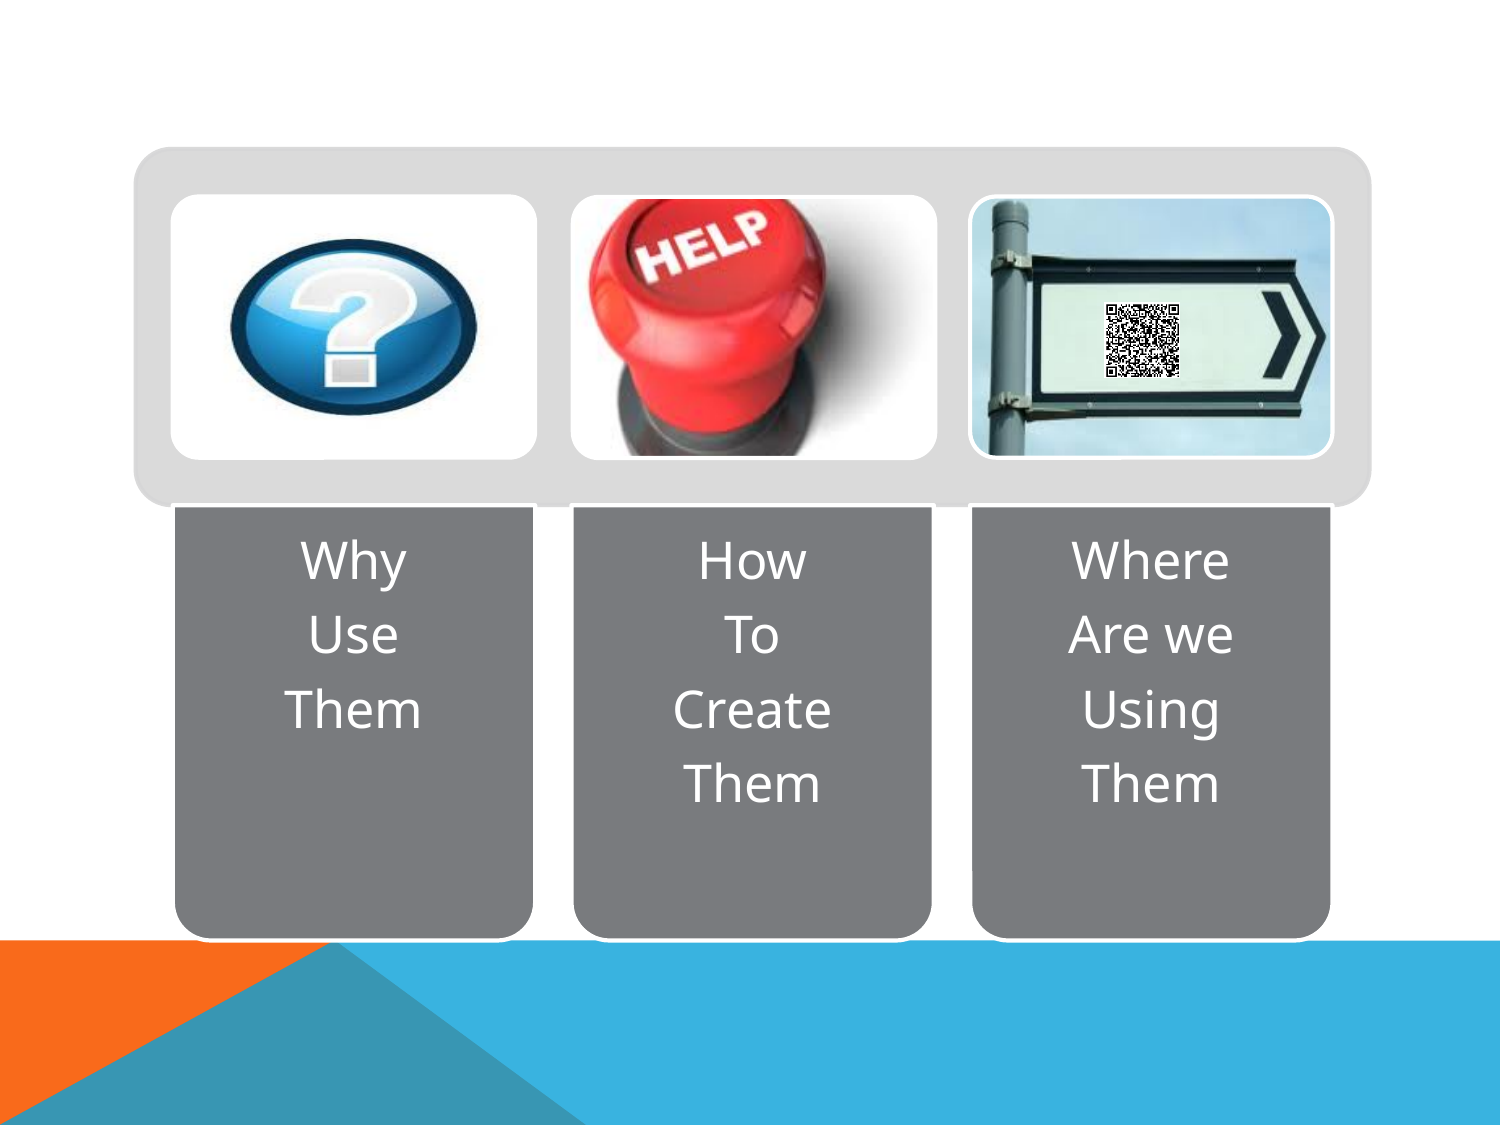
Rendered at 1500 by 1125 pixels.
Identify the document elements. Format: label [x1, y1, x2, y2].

list [135, 148, 1370, 941]
picture [1104, 302, 1180, 379]
